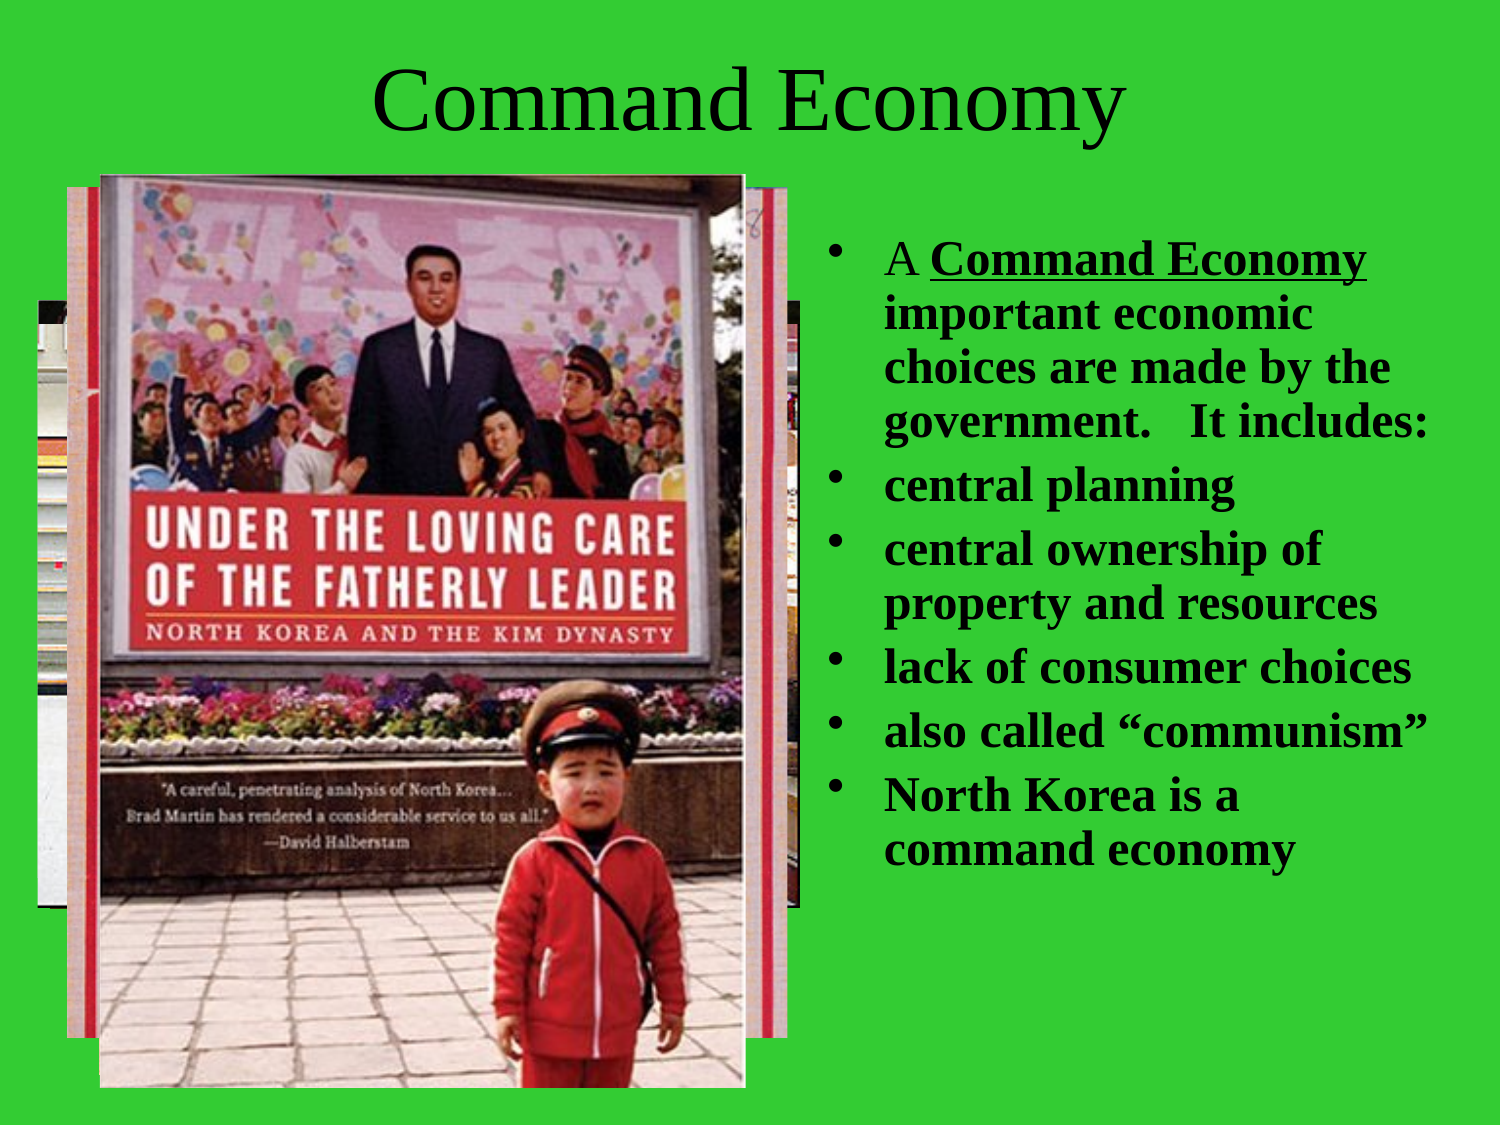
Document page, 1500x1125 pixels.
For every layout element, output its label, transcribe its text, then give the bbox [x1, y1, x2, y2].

picture [37, 174, 801, 1088]
list A Command Economy important economic choices are made by the government. It includes: central planning central ownership of property and resources lack of consumer choices also called “communism” North Korea is a command economy [812, 224, 1463, 1075]
title Command Economy [112, 0, 1388, 188]
